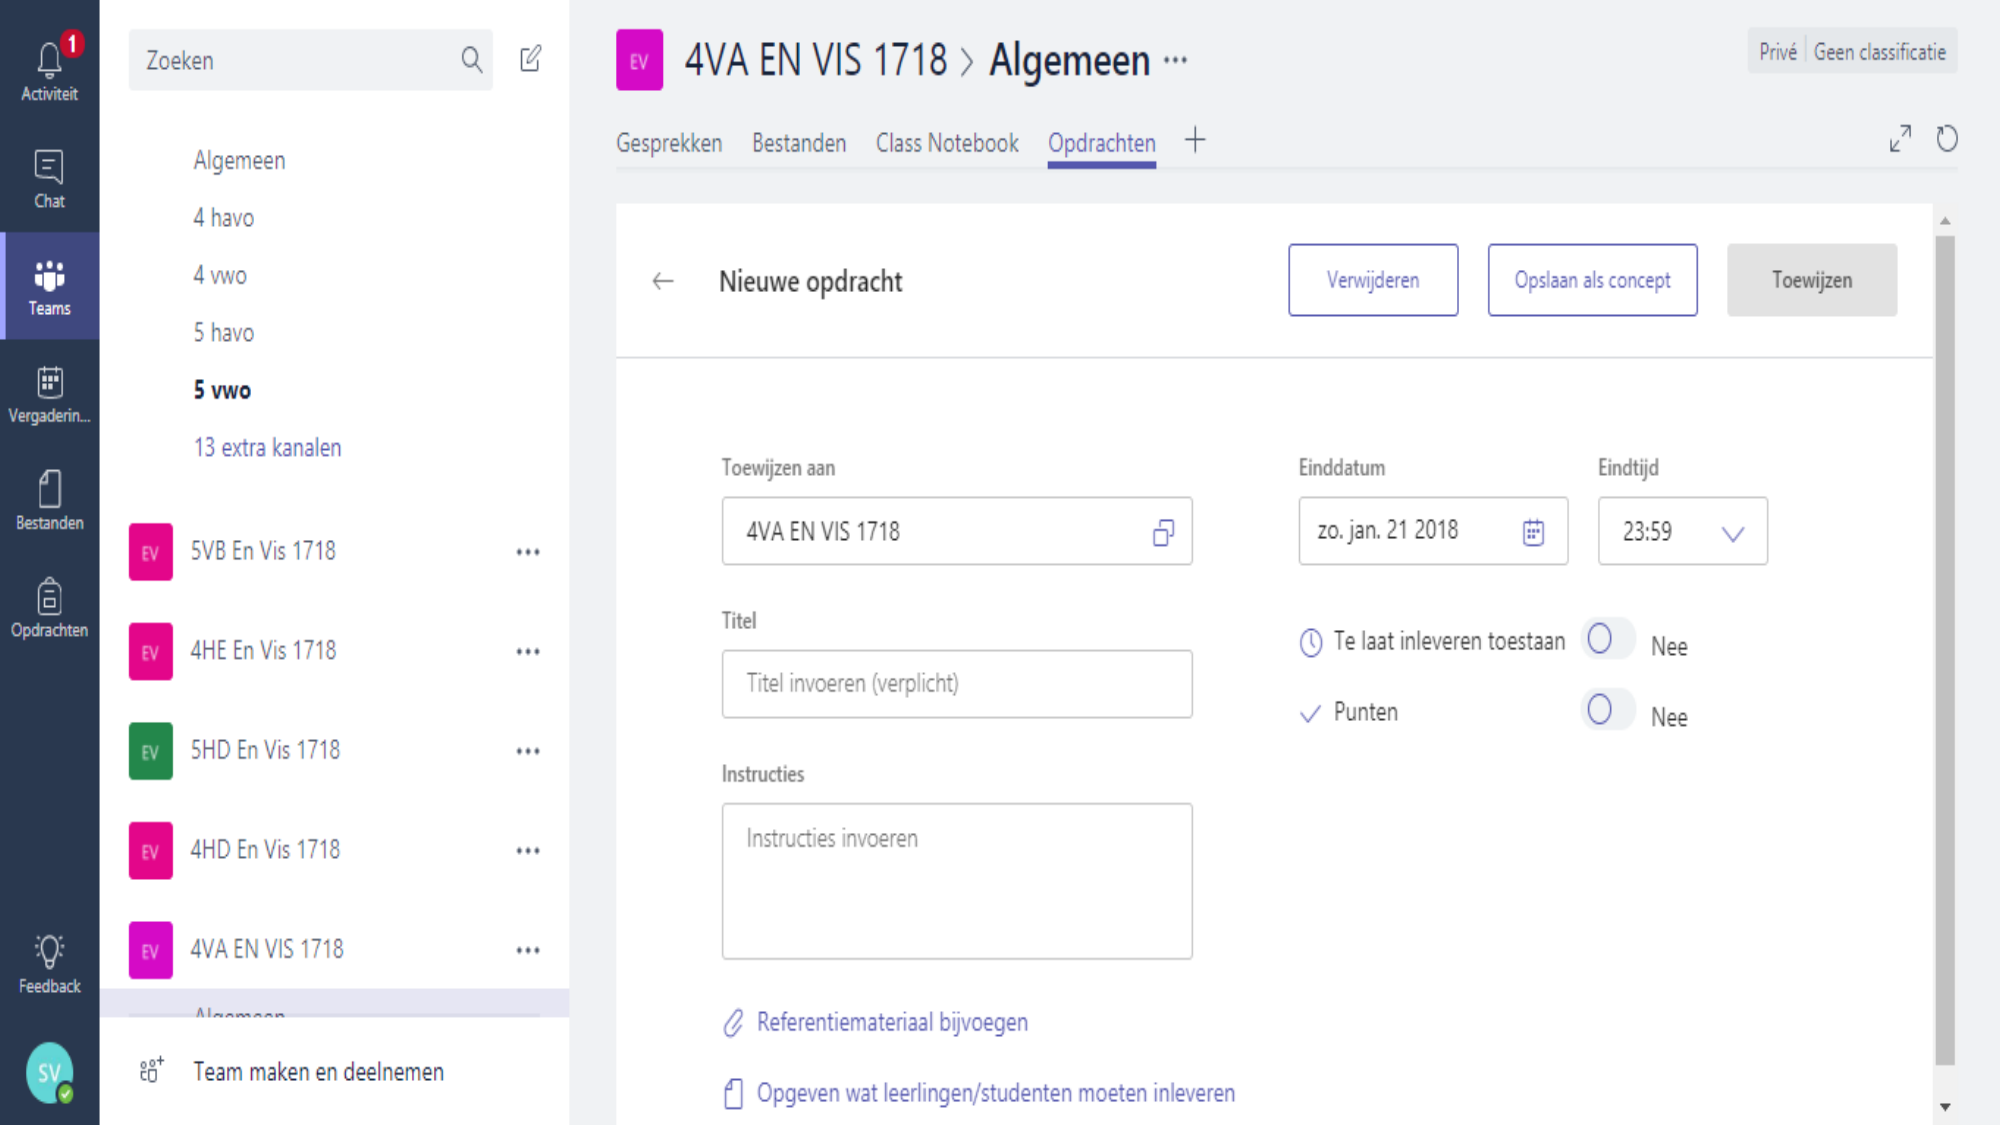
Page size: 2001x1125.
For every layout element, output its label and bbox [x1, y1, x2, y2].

list [0, 0, 2000, 1125]
